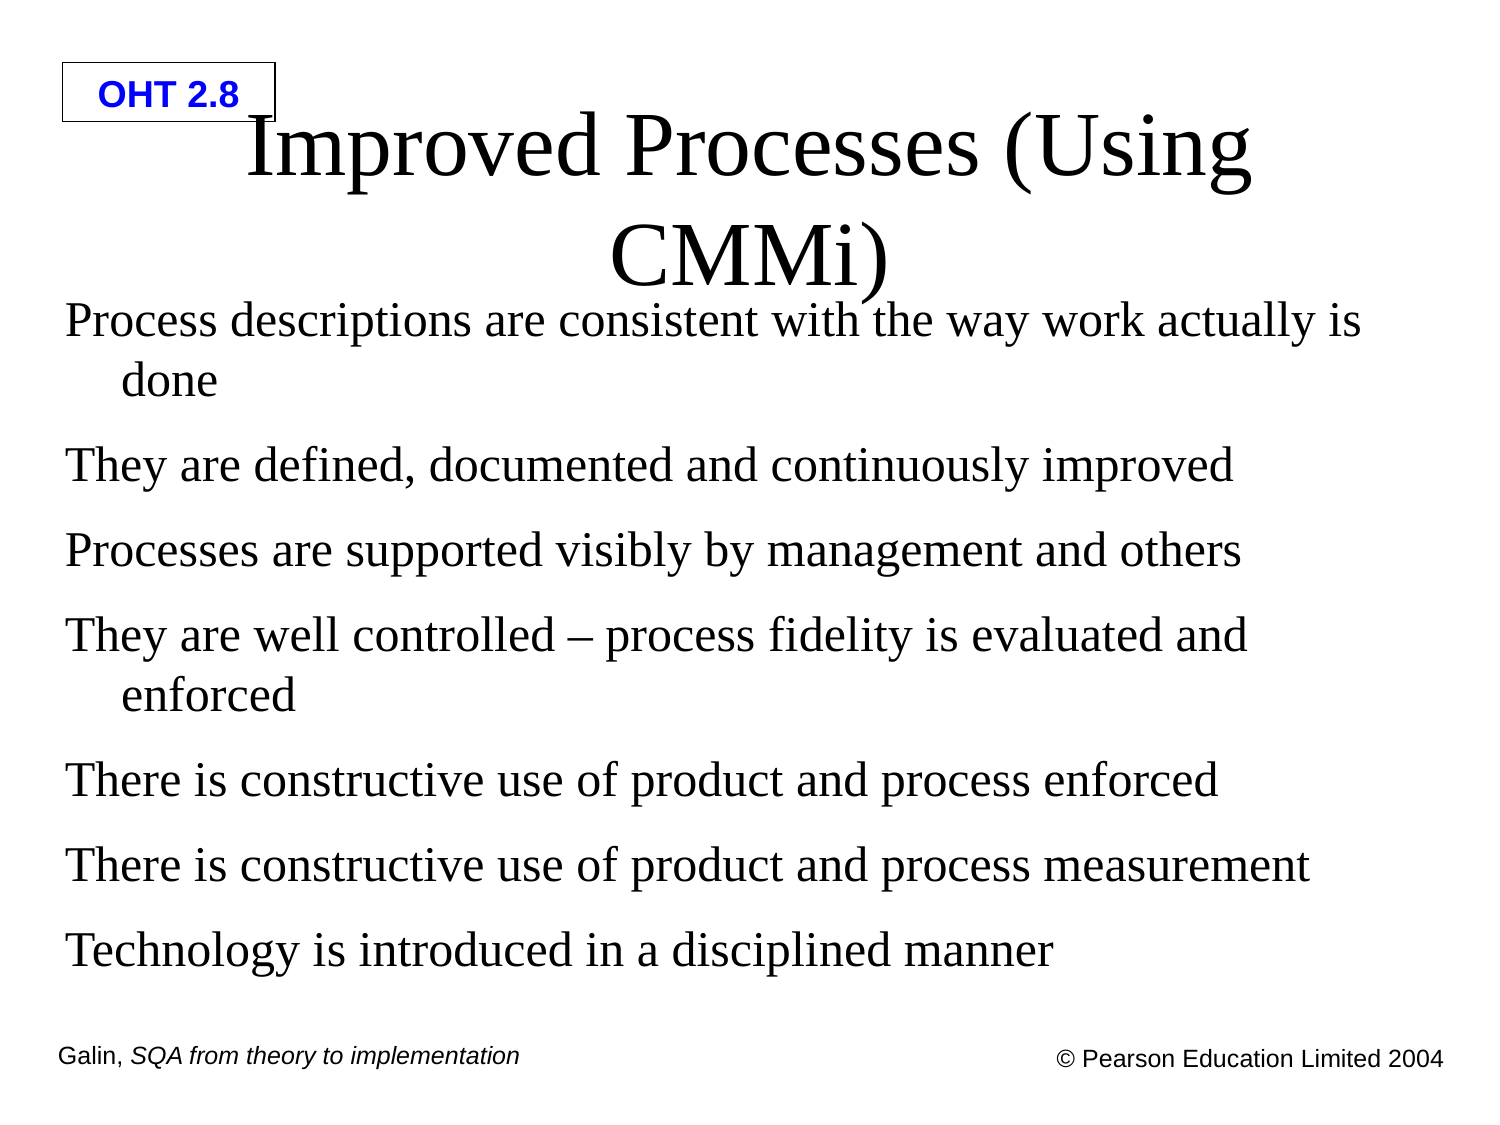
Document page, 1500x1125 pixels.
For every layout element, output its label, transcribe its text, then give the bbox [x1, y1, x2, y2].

title Improved Processes (Using CMMi) [112, 99, 1388, 288]
list Process descriptions are consistent with the way work actually is done They are defined, documented and continuously improved Processes are supported visibly by management and others They are well controlled – process fidelity is evaluated and enforced There is constructive use of product and process enforced There is constructive use of product and process measurement Technology is introduced in a disciplined manner [49, 278, 1438, 988]
